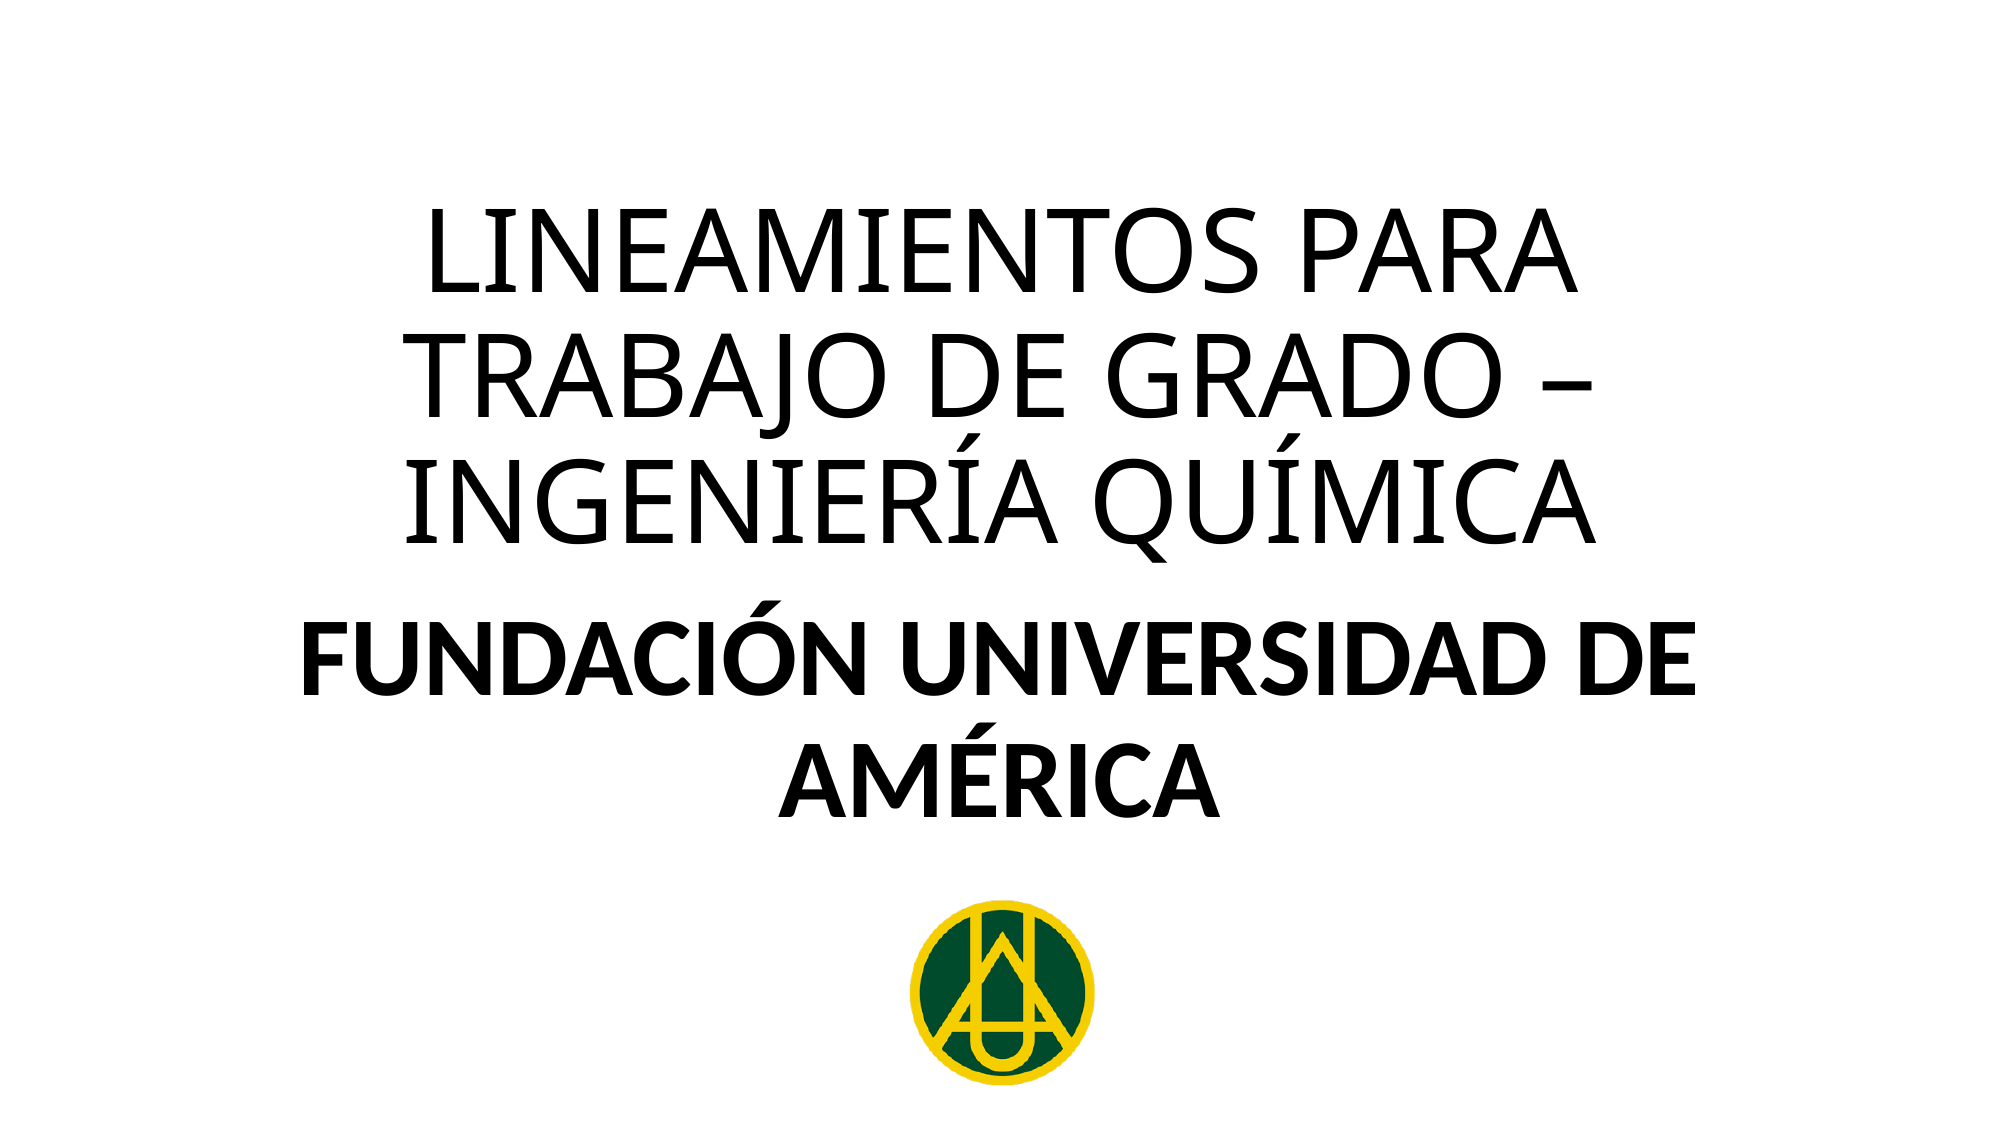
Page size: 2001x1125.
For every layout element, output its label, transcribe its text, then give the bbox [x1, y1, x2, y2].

picture [909, 899, 1095, 1086]
subtitle FUNDACIÓN UNIVERSIDAD DE AMÉRICA [249, 590, 1750, 863]
title LINEAMIENTOS PARA TRABAJO DE GRADO – INGENIERÍA QUÍMICA [249, 184, 1750, 576]
